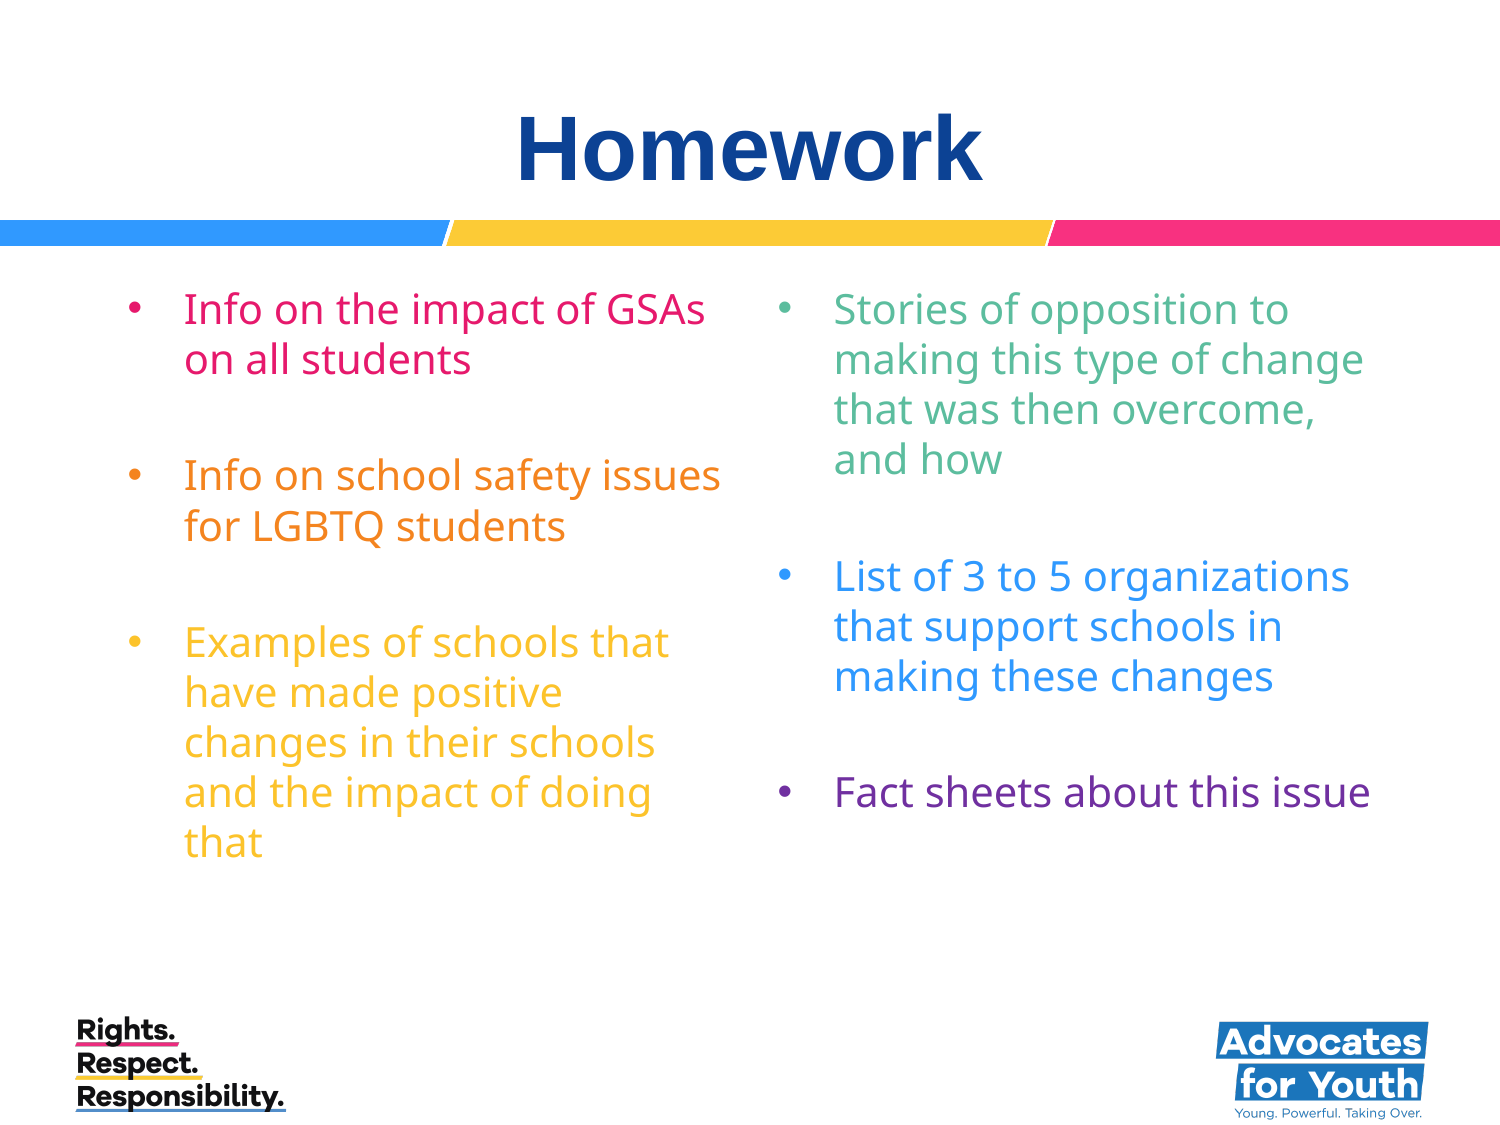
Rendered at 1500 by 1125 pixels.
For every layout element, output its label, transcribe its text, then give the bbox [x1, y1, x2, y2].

title Homework [112, 50, 1388, 238]
picture [0, 207, 1500, 258]
list Info on the impact of GSAs on all students Info on school safety issues for LGBTQ students Examples of schools that have made positive changes in their schools and the impact of doing that [112, 275, 738, 950]
list Stories of opposition to making this type of change that was then overcome, and how List of 3 to 5 organizations that support schools in making these changes Fact sheets about this issue [762, 275, 1388, 950]
